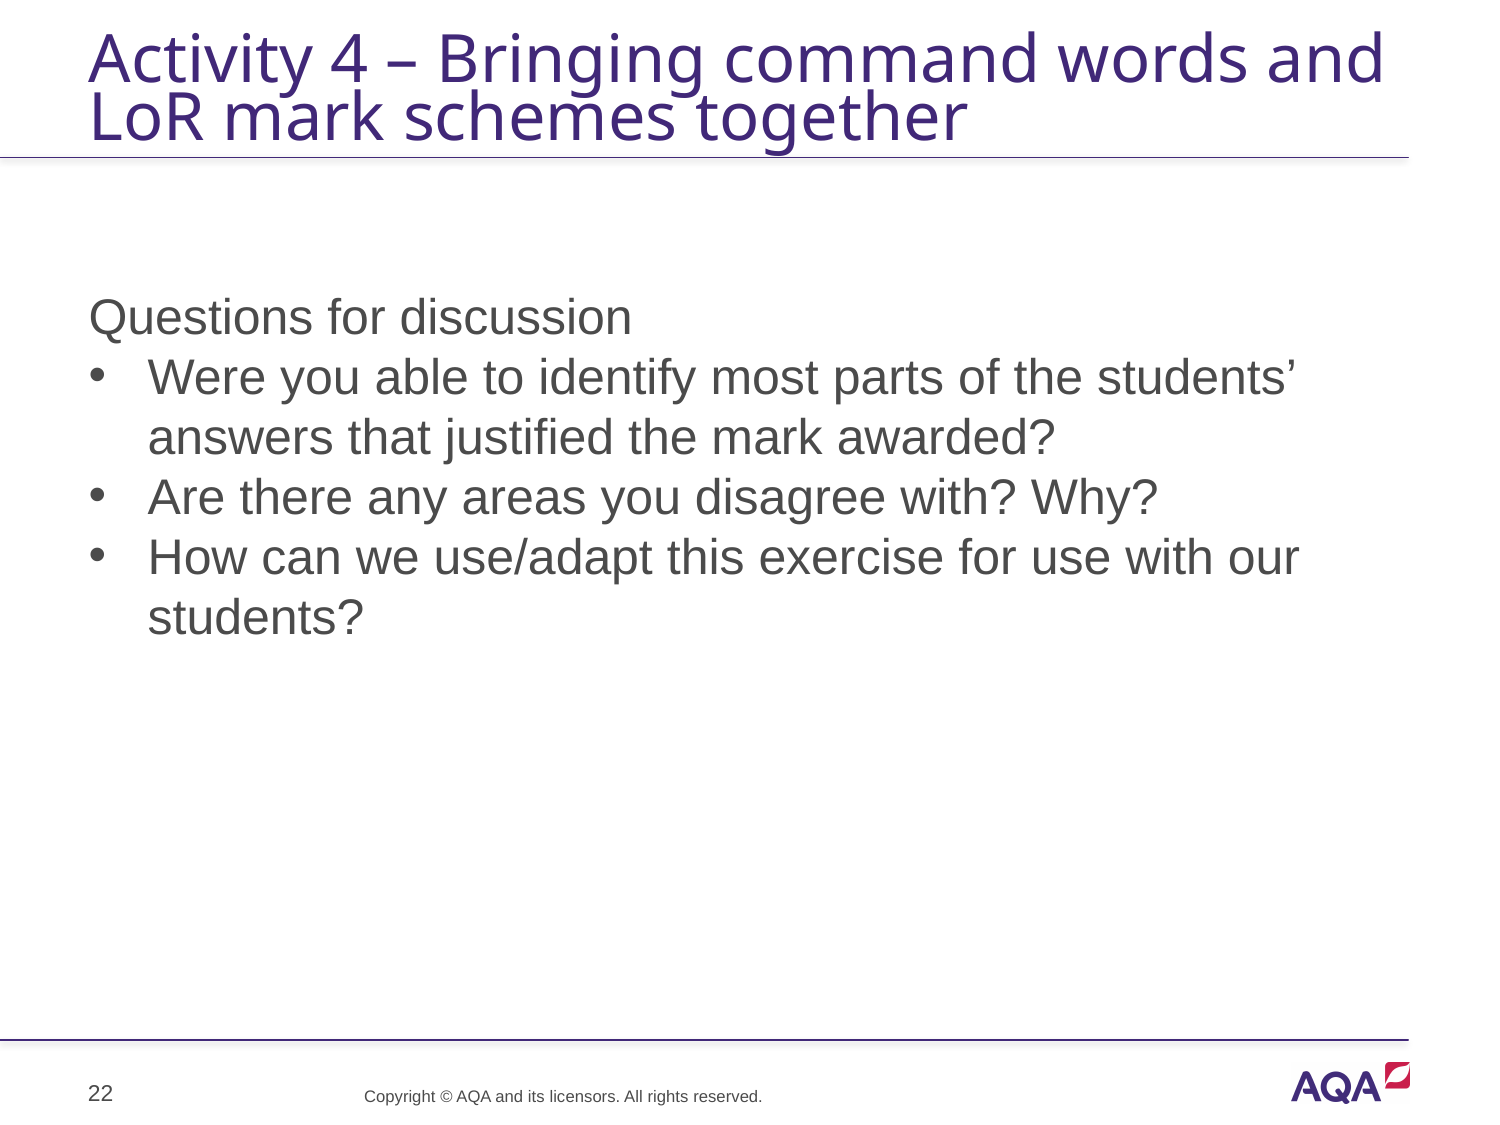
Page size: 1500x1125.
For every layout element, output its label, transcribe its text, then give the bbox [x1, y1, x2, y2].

slide_number 22 [72, 1062, 188, 1123]
title Activity 4 – Bringing command words and LoR mark schemes together [88, 37, 1409, 108]
footer Copyright © AQA and its licensors. All rights reserved. [324, 1084, 764, 1124]
list Questions for discussion Were you able to identify most parts of the students’ answers that justified the mark awarded? Are there any areas you disagree with? Why? How can we use/adapt this exercise for use with our students? [88, 284, 1409, 1007]
picture [1291, 1062, 1410, 1104]
